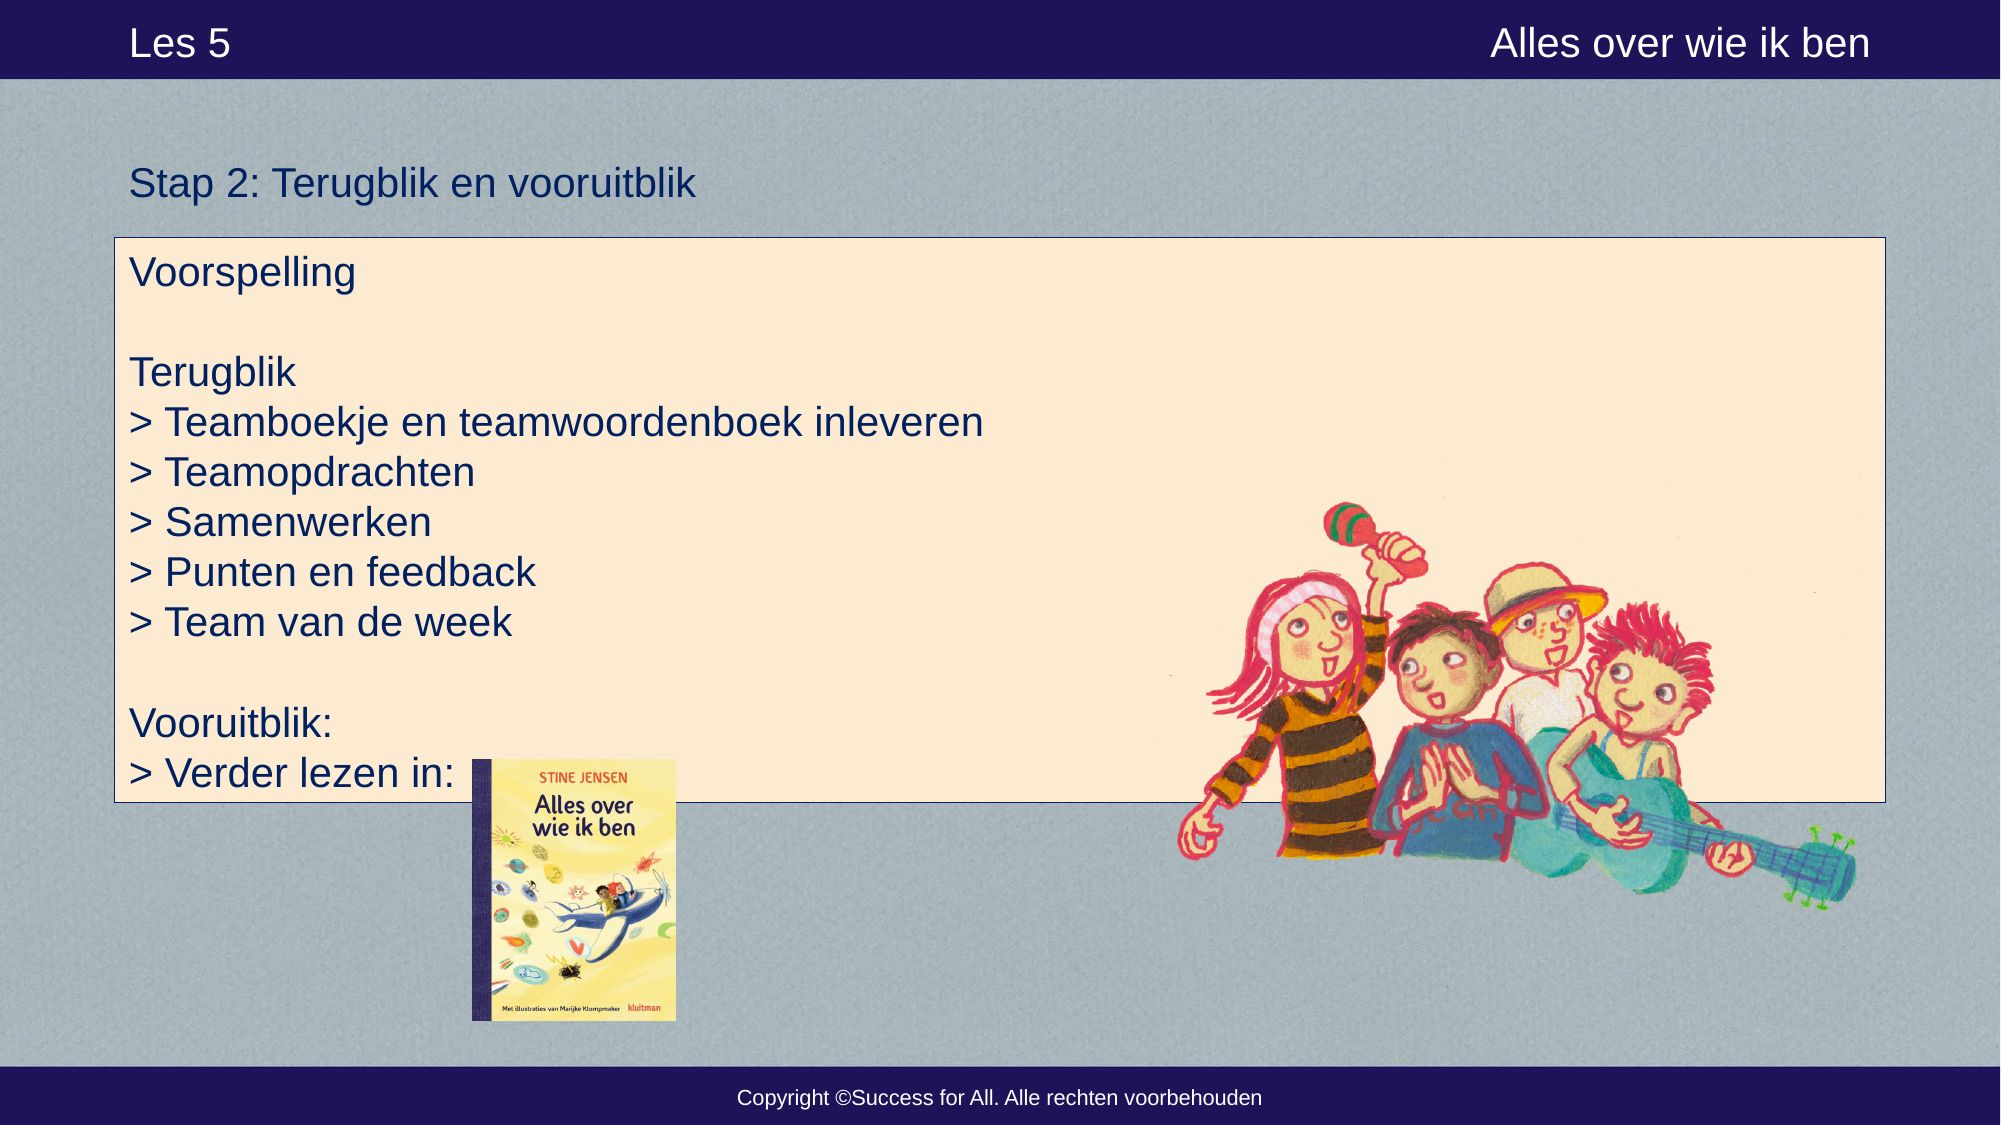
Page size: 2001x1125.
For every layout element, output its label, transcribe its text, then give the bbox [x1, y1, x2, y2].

text_box Copyright ©Success for All. Alle rechten voorbehouden [0, 1076, 2000, 1125]
picture [0, 0, 2001, 1125]
text_box Alles over wie ik ben [999, 8, 1886, 73]
text_box Les 5 [114, 8, 354, 73]
text_box Voorspelling Terugblik > Teamboekje en teamwoordenboek inleveren > Teamopdrachten > Samenwerken > Punten en feedback > Team van de week Vooruitblik: > Verder lezen in: [114, 237, 1886, 803]
text_box Stap 2: Terugblik en vooruitblik [113, 148, 1635, 214]
